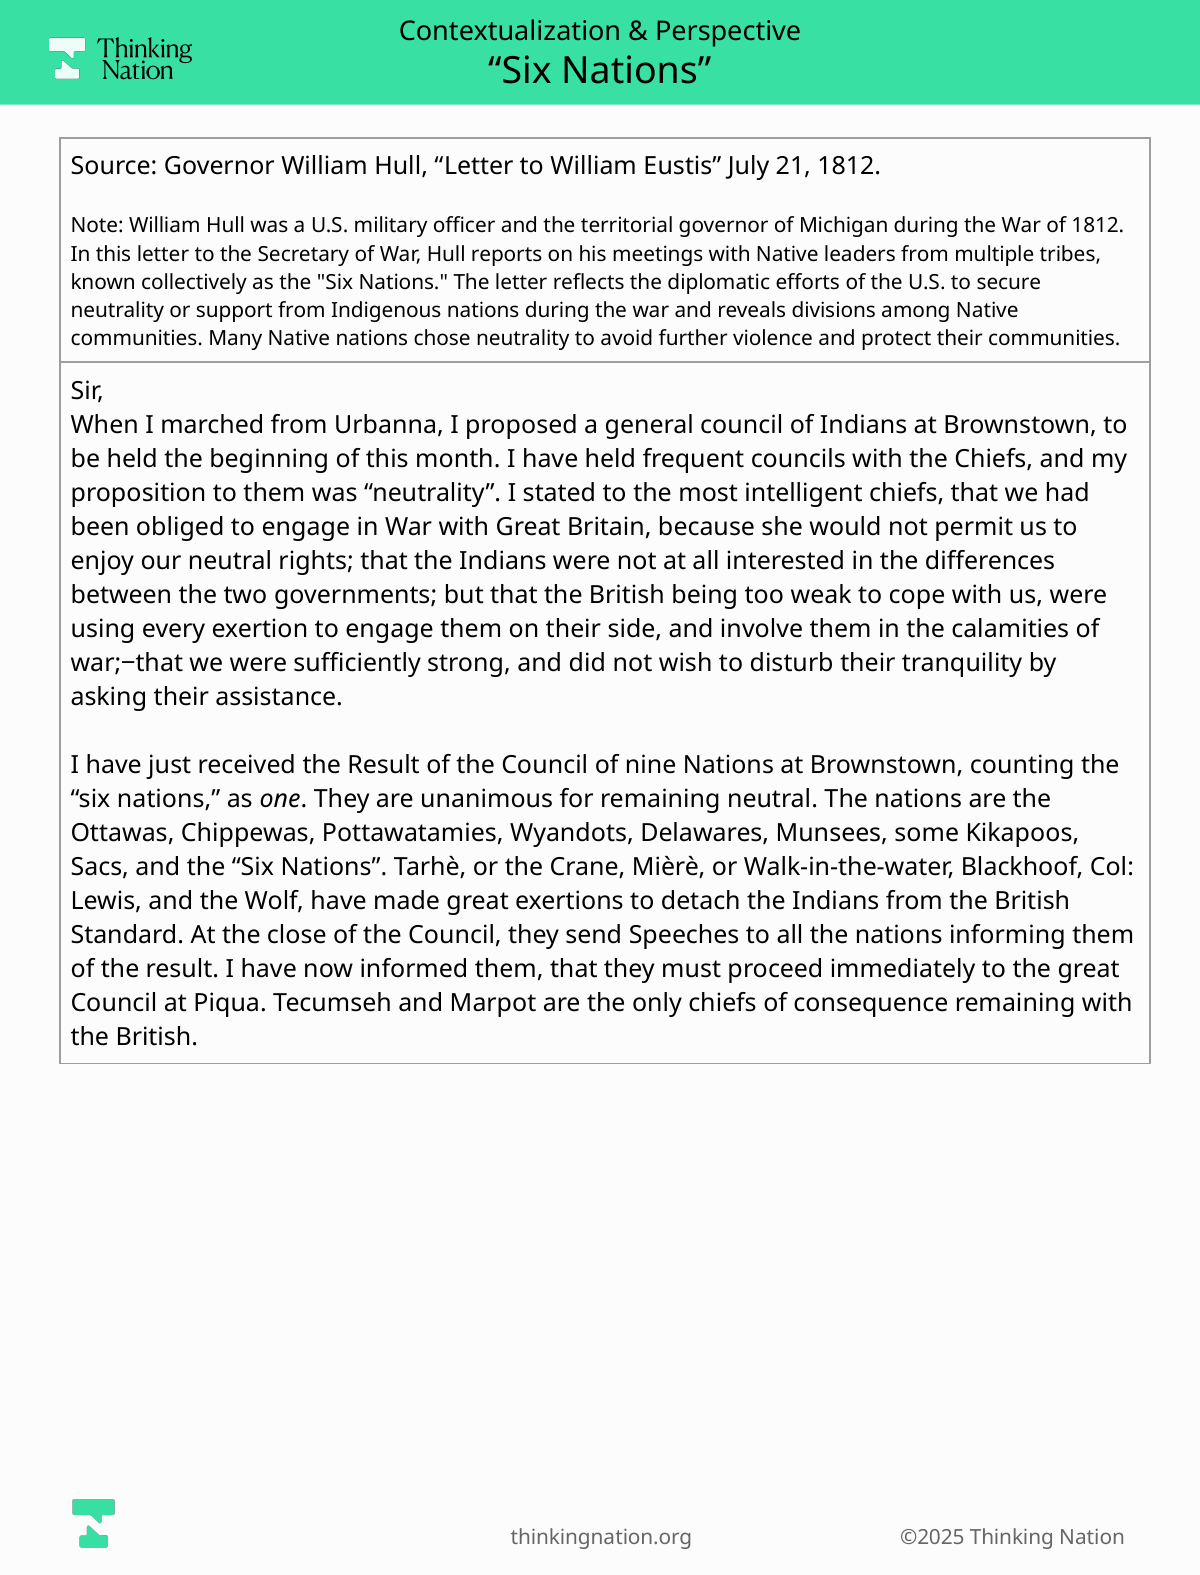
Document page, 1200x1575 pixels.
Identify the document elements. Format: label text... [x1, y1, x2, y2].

table_cell Sir, When I marched from Urbanna, I proposed a general council of Indians at Brownstown, to be held the beginning of this month. I have held frequent councils with the Chiefs, and my proposition to them was “neutrality”. I stated to the most intelligent chiefs, that we had been obliged to engage in War with Great Britain, because she would not permit us to enjoy our neutral rights; that the Indians were not at all interested in the differences between the two governments; but that the British being too weak to cope with us, were using every exertion to engage them on their side, and involve them in the calamities of war;‒that we were sufficiently strong, and did not wish to disturb their tranquility by asking their assistance. I have just received the Result of the Council of nine Nations at Brownstown, counting the “six nations,” as one. They are unanimous for remaining neutral. The nations are the Ottawas, Chippewas, Pottawatamies, Wyandots, Delawares, Munsees, some Kikapoos, Sacs, and the “Six Nations”. Tarhè, or the Crane, Mièrè, or Walk-in-the-water, Blackhoof, Col: Lewis, and the Wolf, have made great exertions to detach the Indians from the British Standard. At the close of the Council, they send Speeches to all the nations informing them of the result. I have now informed them, that they must proceed immediately to the great Council at Piqua. Tecumseh and Marpot are the only chiefs of consequence remaining with the British. [61, 363, 1149, 1063]
text_box thinkingnation.org [459, 1509, 744, 1558]
text_box ©2025 Thinking Nation [855, 1509, 1140, 1558]
table_header Source: Governor William Hull, “Letter to William Eustis” July 21, 1812. Note: William Hull was a U.S. military officer and the territorial governor of Michigan during the War of 1812. In this letter to the Secretary of War, Hull reports on his meetings with Native leaders from multiple tribes, known collectively as the "Six Nations." The letter reflects the diplomatic efforts of the U.S. to secure neutrality or support from Indigenous nations during the war and reveals divisions among Native communities. Many Native nations chose neutrality to avoid further violence and protect their communities. [61, 139, 1149, 361]
text_box Contextualization & Perspective “Six Nations” [0, 0, 1200, 105]
picture [33, 23, 197, 93]
picture [59, 1489, 127, 1557]
